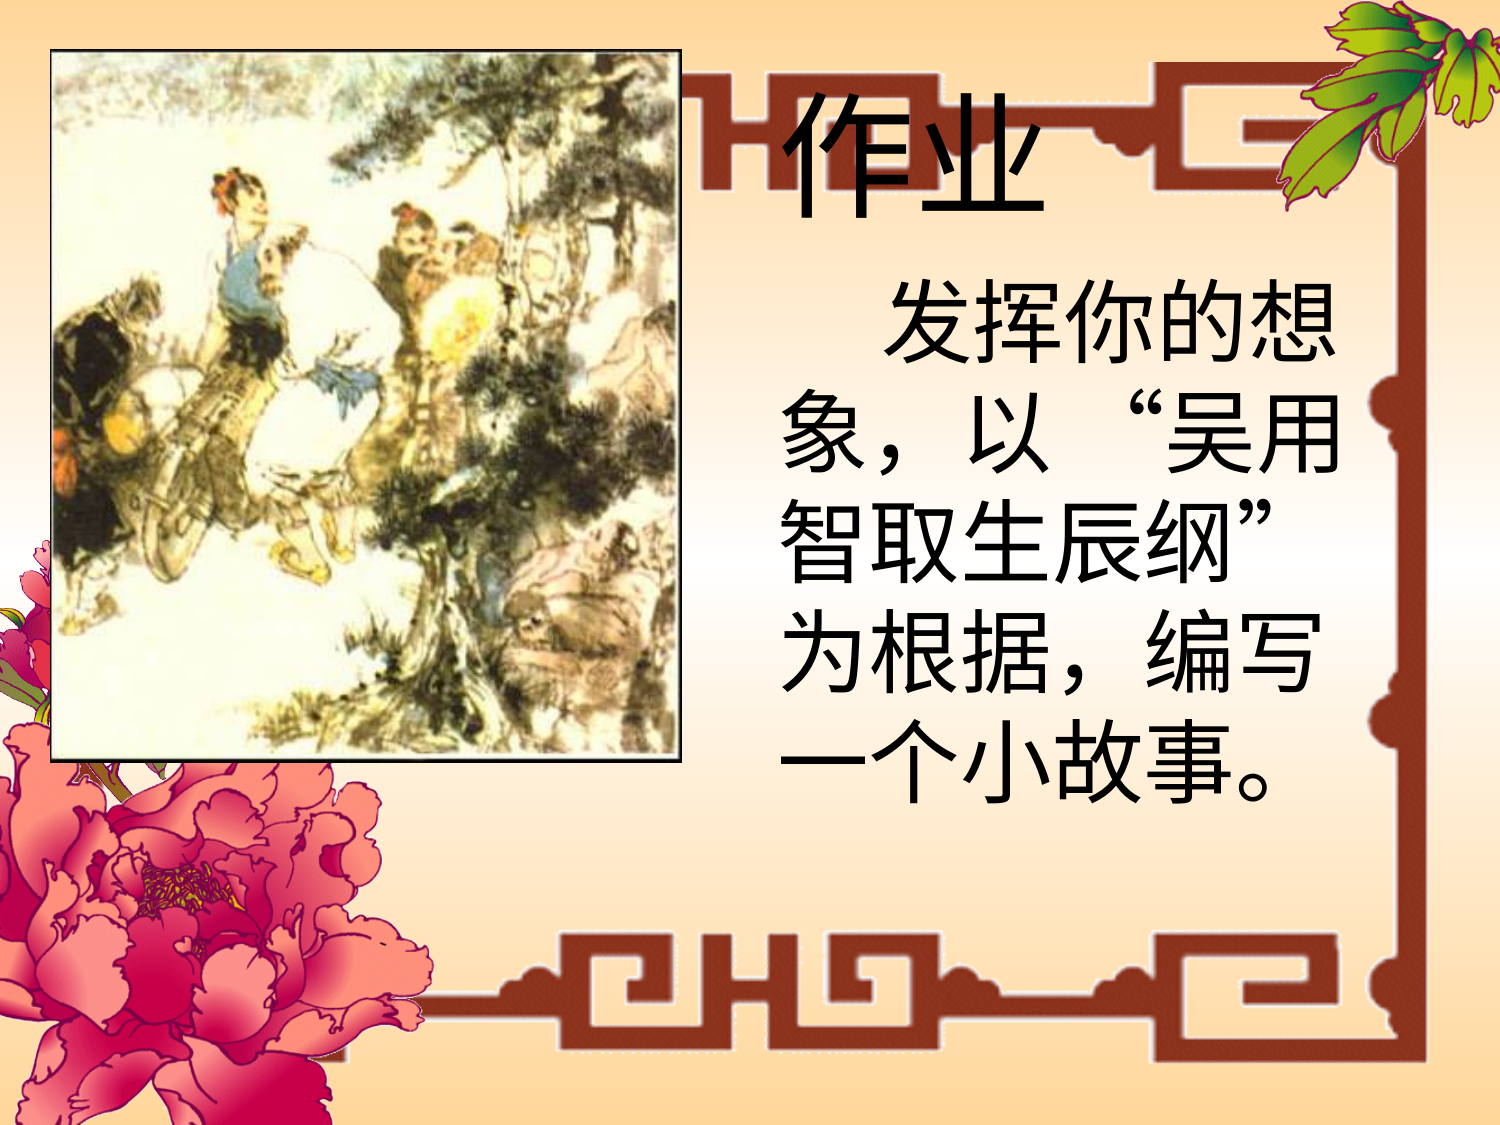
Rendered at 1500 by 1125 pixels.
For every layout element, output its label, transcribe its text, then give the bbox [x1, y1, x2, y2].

text_box 发挥你的想象，以 “吴用智取生辰纲”为根据，编写一个小故事。 [762, 257, 1413, 822]
picture [0, 0, 1500, 1125]
text_box 作业 [762, 62, 1413, 243]
